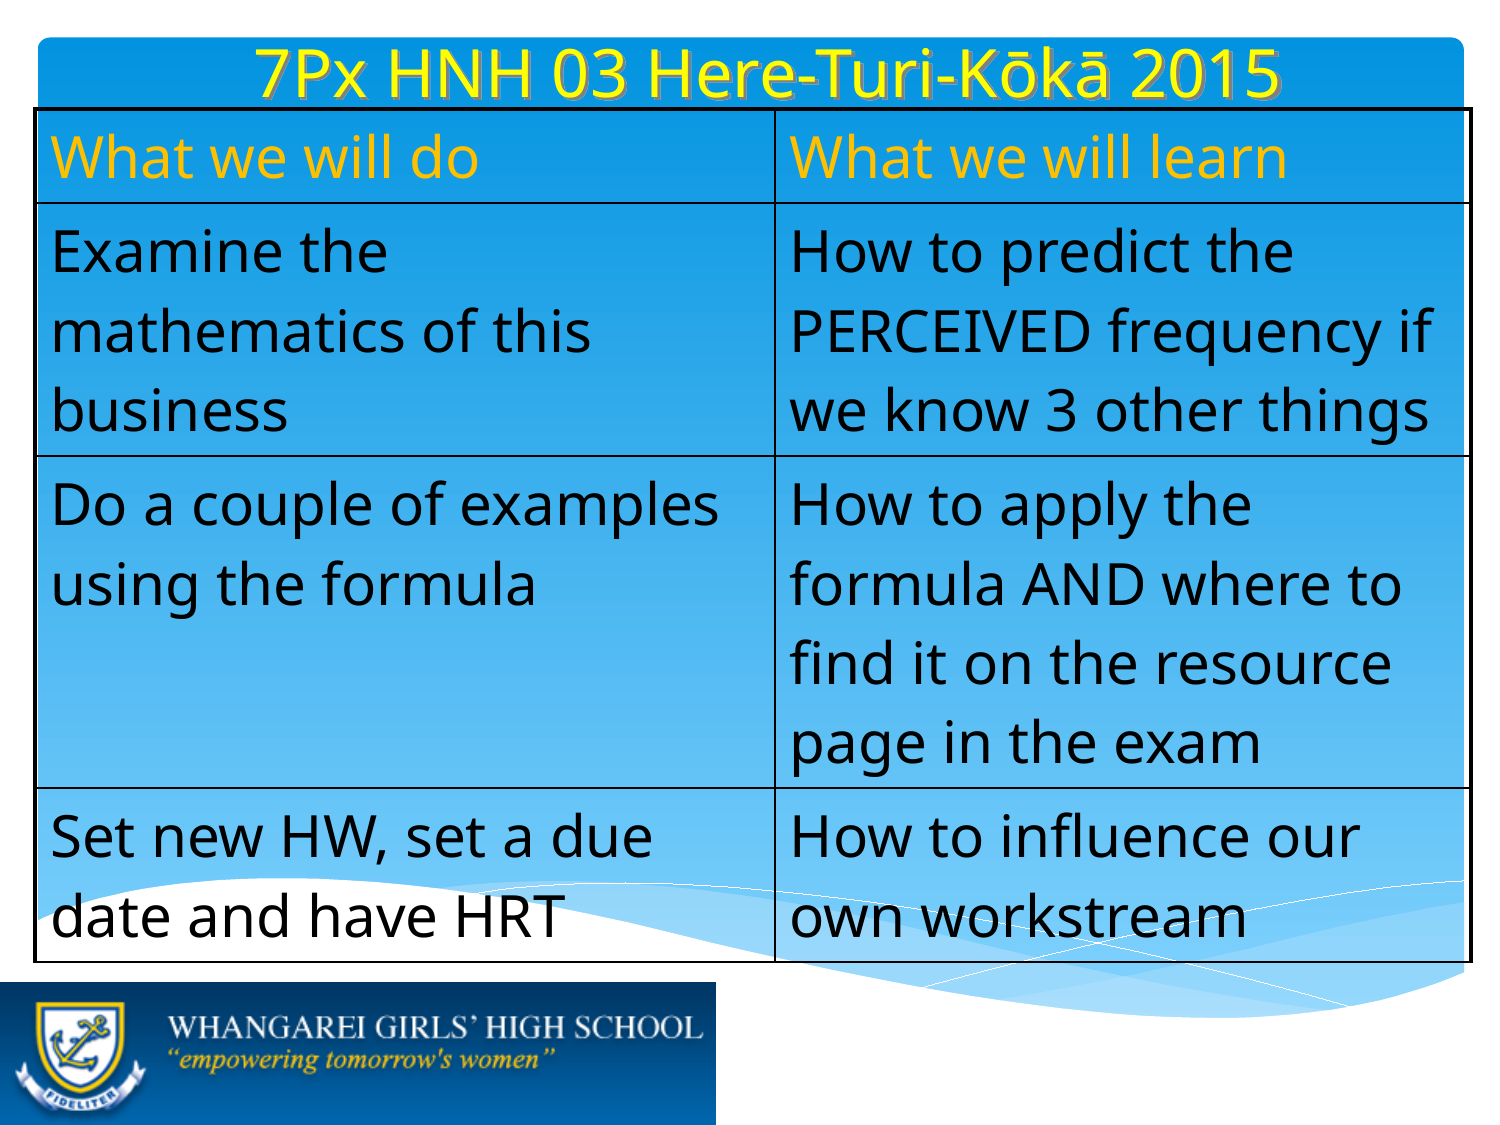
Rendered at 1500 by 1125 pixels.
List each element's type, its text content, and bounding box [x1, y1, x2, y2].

text_box 7Px HNH 03 Here-Turi-Kōkā 2015 [162, 20, 1375, 107]
table_header What we will learn [776, 111, 1469, 202]
table_cell Examine the mathematics of this business [37, 204, 774, 455]
table_cell Set new HW, set a due date and have HRT [37, 789, 774, 961]
table_cell How to apply the formula AND where to find it on the resource page in the exam [776, 457, 1469, 787]
table_header What we will do [37, 111, 774, 202]
table_cell Do a couple of examples using the formula [37, 457, 774, 787]
table_cell How to influence our own workstream [776, 789, 1469, 961]
picture [0, 982, 716, 1125]
table_cell How to predict the PERCEIVED frequency if we know 3 other things [776, 204, 1469, 455]
